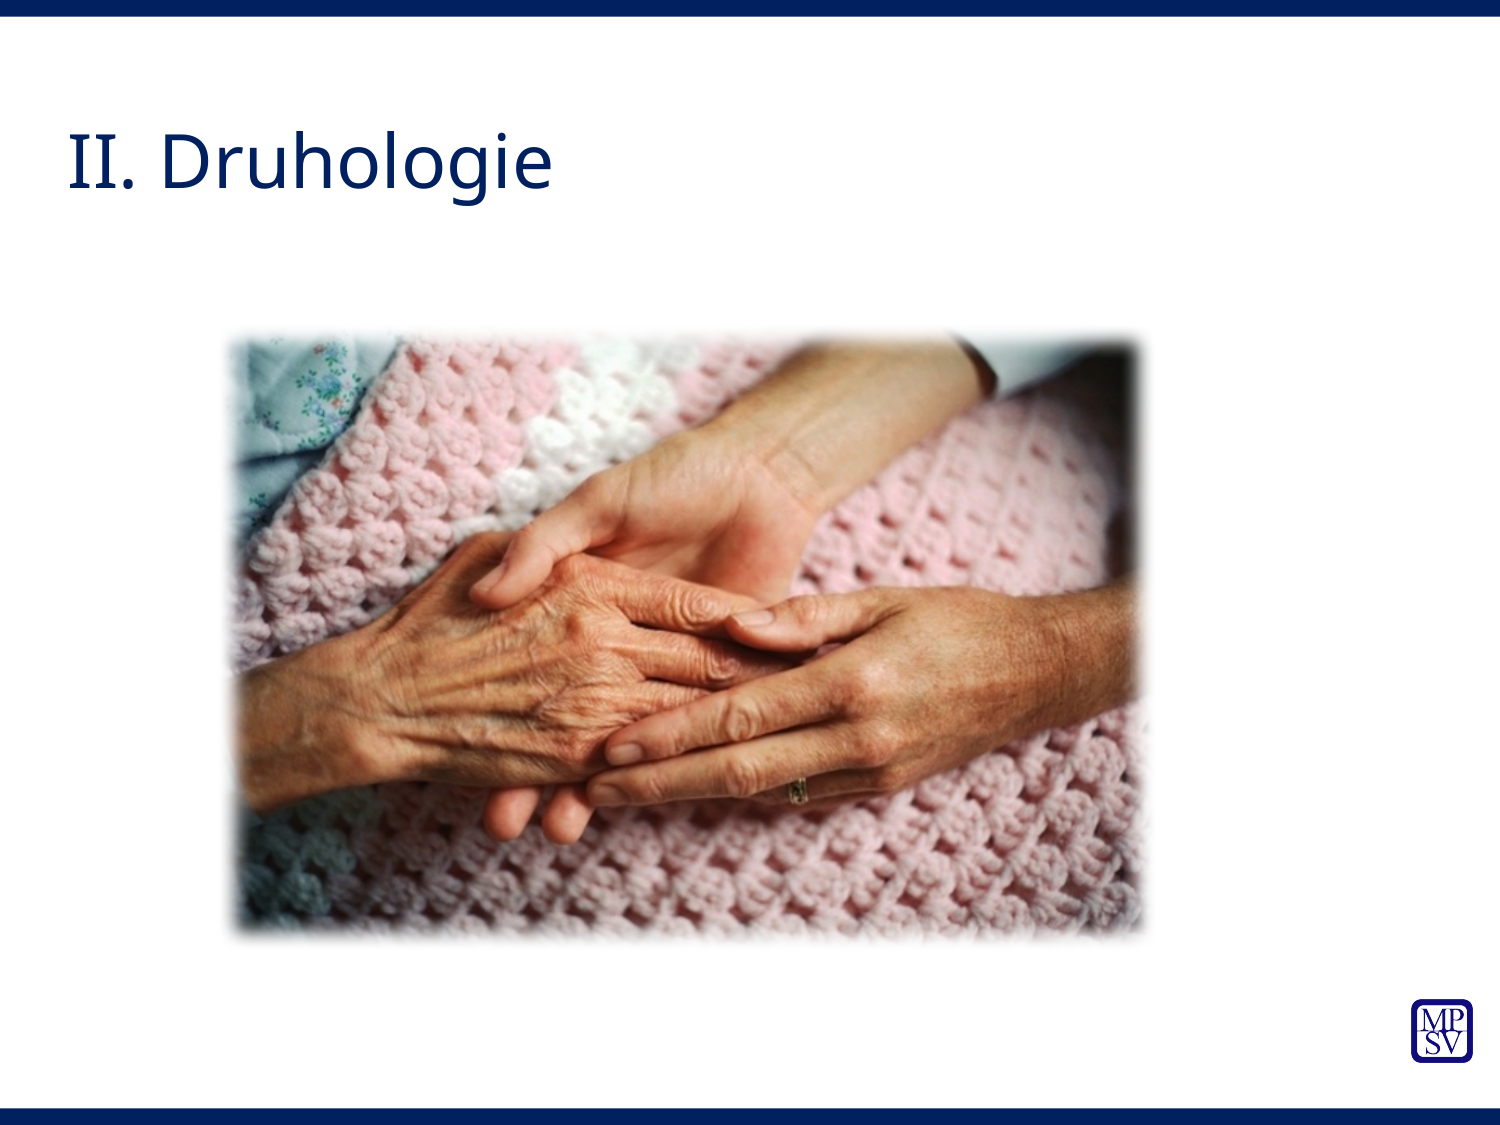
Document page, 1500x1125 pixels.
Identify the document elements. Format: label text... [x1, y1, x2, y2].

picture [1411, 999, 1473, 1063]
picture [218, 324, 1157, 951]
text_box [0, 1106, 1500, 1125]
text_box II. Druhologie [53, 105, 1453, 211]
text_box [0, 0, 1500, 19]
